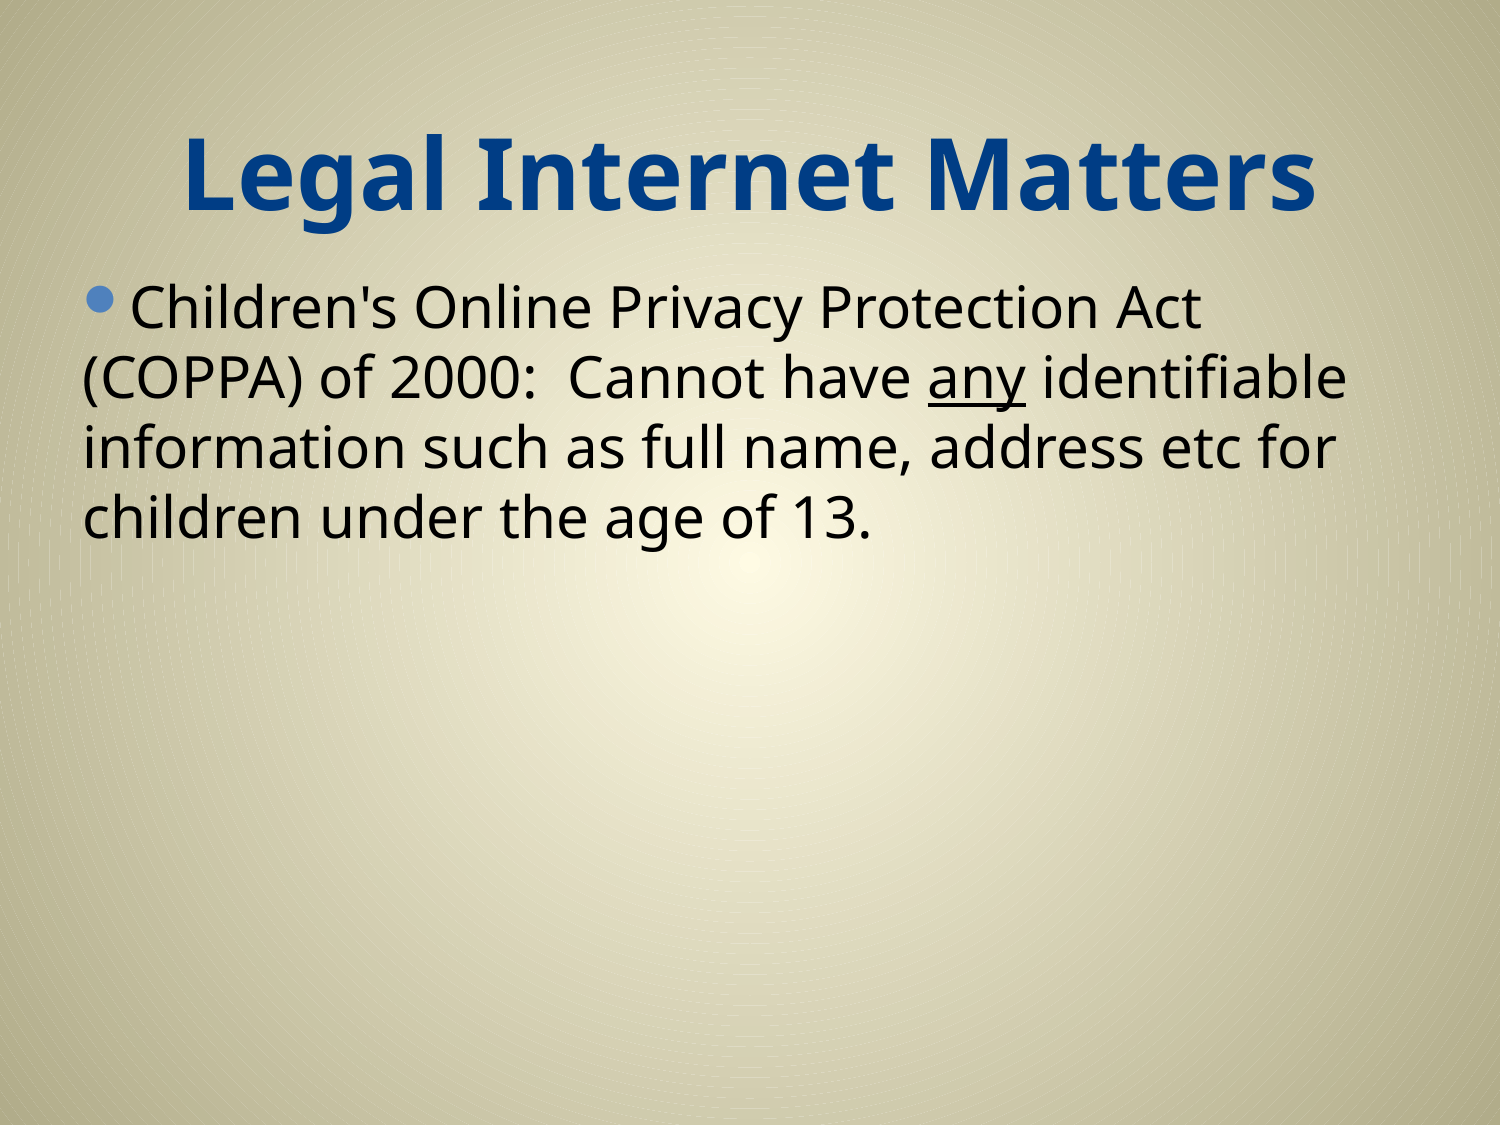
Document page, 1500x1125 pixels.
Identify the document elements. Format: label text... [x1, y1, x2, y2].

list Children's Online Privacy Protection Act (COPPA) of 2000: Cannot have any identifiable information such as full name, address etc for children under the age of 13. [75, 262, 1425, 1005]
title Legal Internet Matters [75, 50, 1425, 238]
